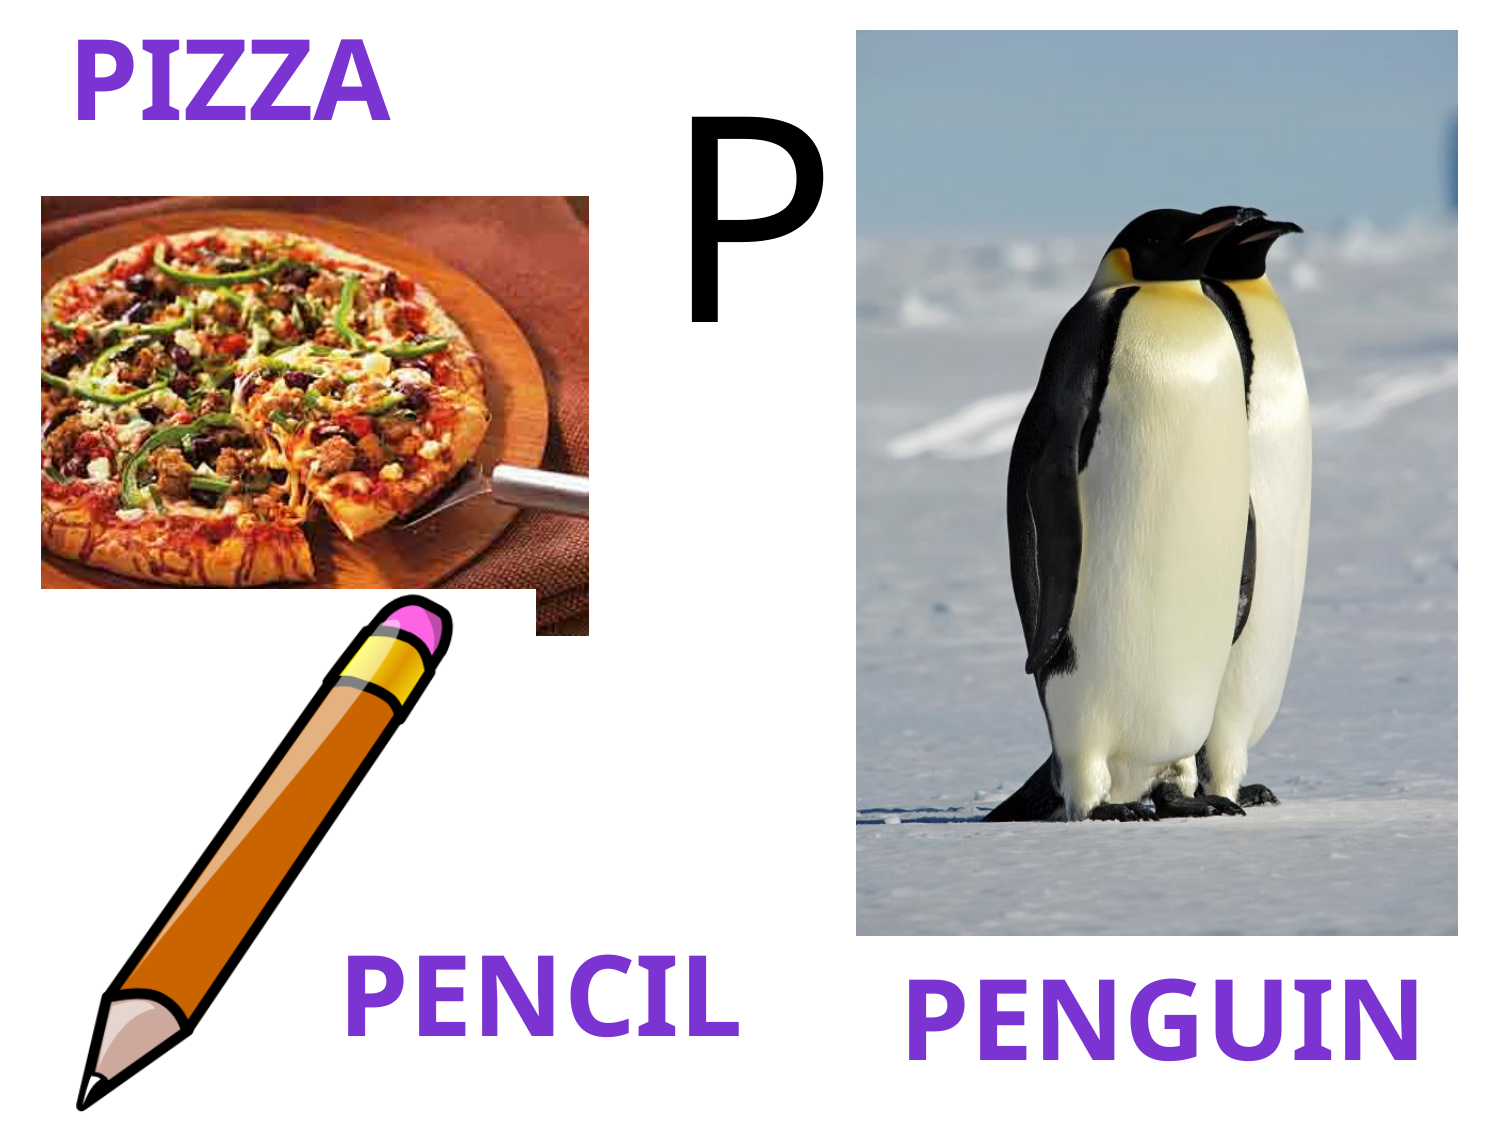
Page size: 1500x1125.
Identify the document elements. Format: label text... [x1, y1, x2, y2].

text_box penguin [884, 944, 1442, 1091]
picture [856, 30, 1458, 936]
text_box pizza [53, 0, 407, 150]
picture [0, 196, 589, 1125]
title P [76, 113, 850, 302]
text_box pencil [540, 916, 759, 1067]
